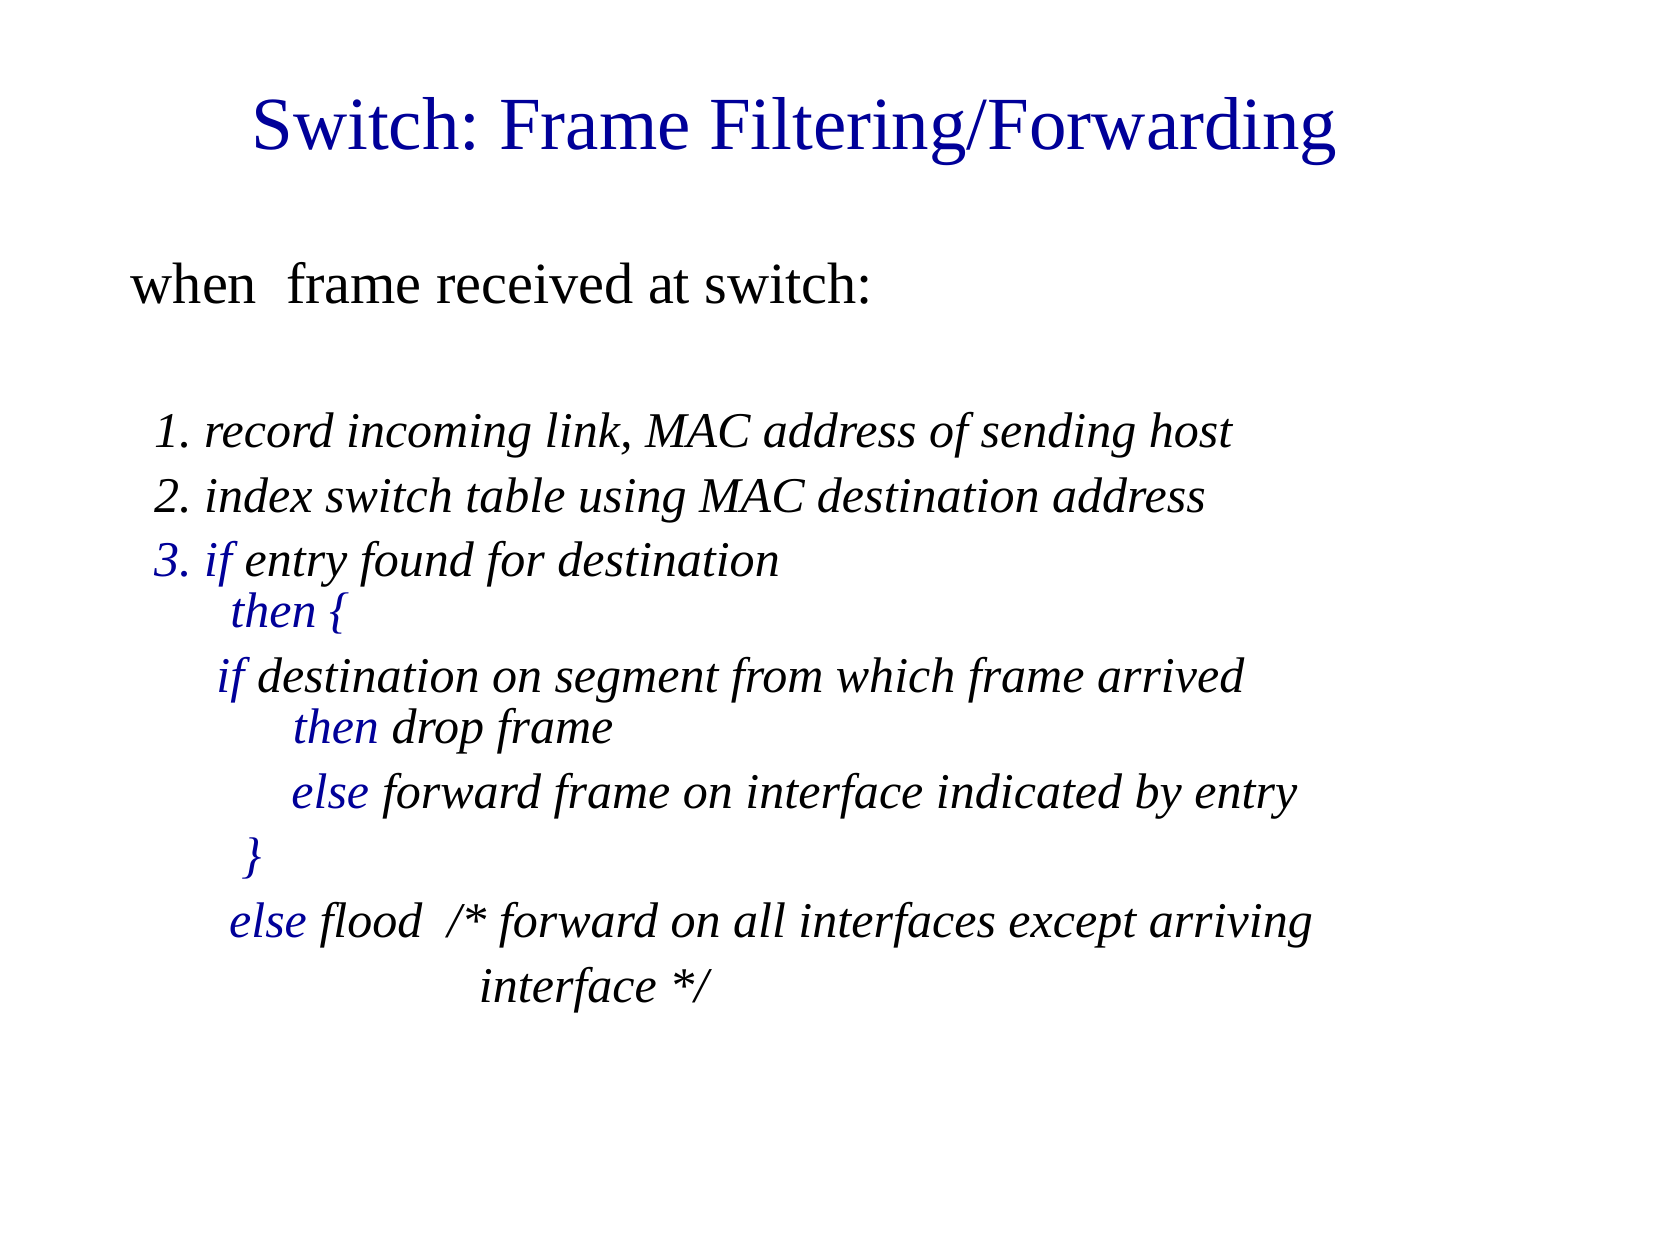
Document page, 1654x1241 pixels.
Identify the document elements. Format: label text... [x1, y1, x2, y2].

text_box Switch: Frame Filtering/Forwarding [92, 32, 1498, 207]
text_box when frame received at switch: 1. record incoming link, MAC address of sending host 2. index switch table using MAC destination address 3. if entry found for destination then { if destination on segment from which frame arrived then drop frame else forward frame on interface indicated by entry } else flood /* forward on all interfaces except arriving interface */ [113, 247, 1597, 1170]
